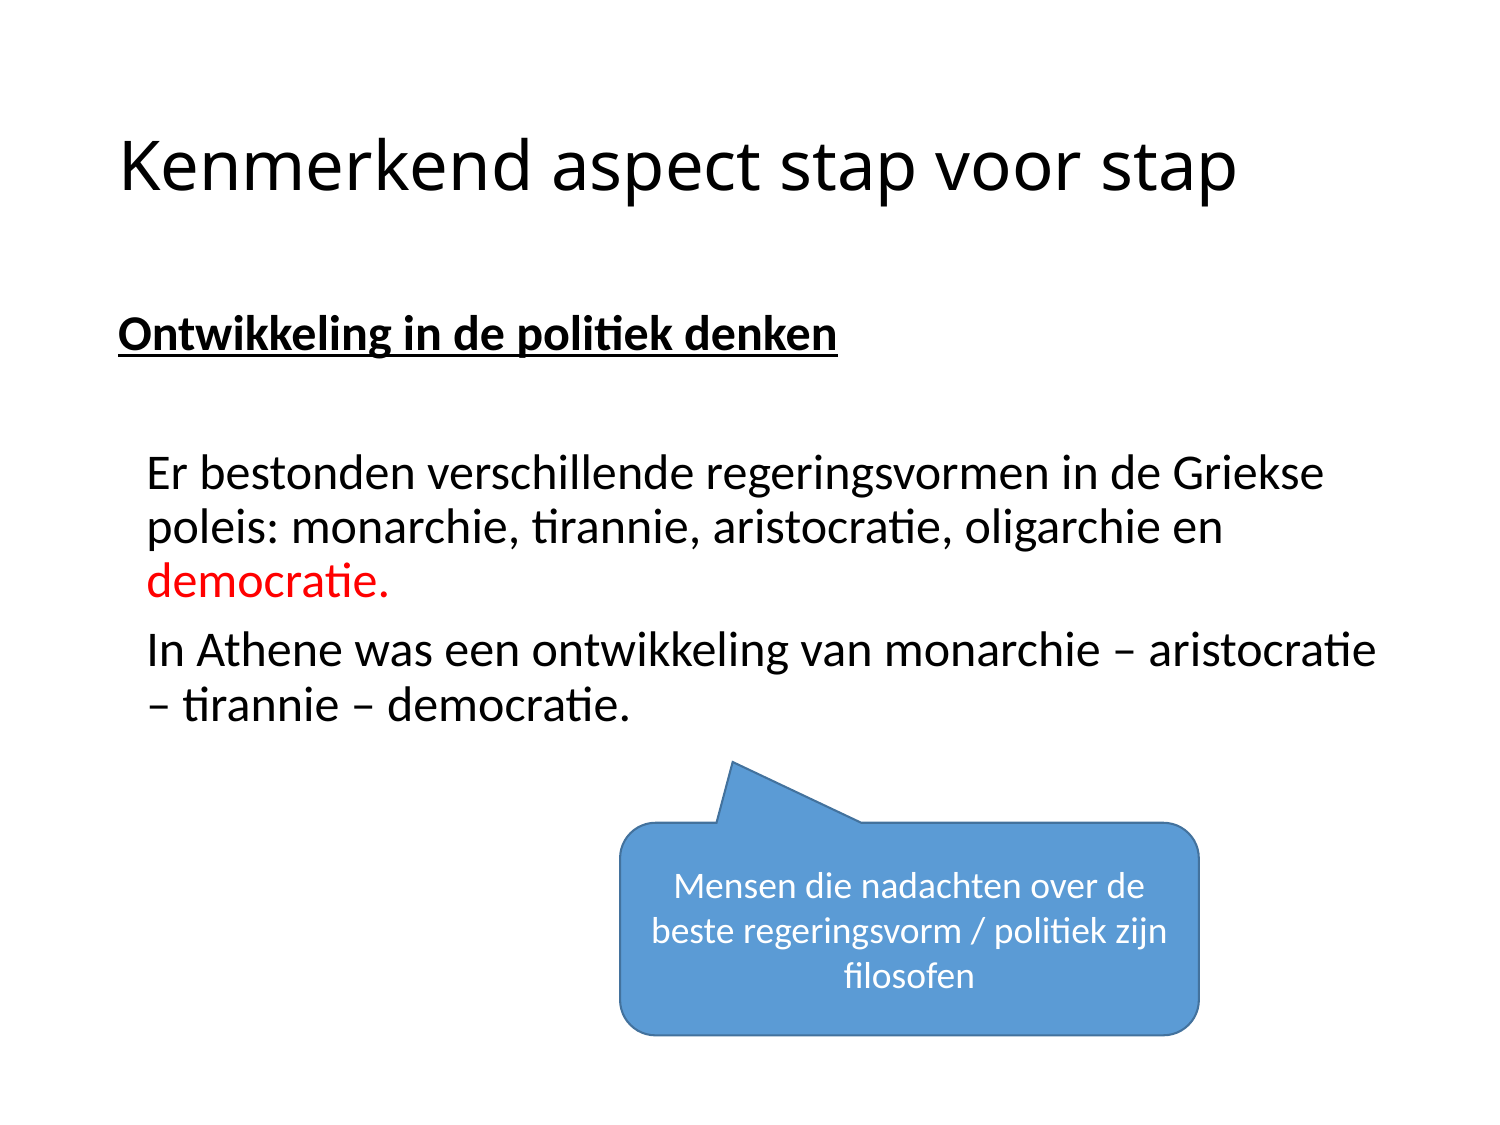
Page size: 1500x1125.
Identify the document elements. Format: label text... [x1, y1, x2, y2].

text_box Mensen die nadachten over de beste regeringsvorm / politiek zijn filosofen [619, 760, 1200, 1037]
title Kenmerkend aspect stap voor stap [103, 59, 1397, 278]
list Ontwikkeling in de politiek denken Er bestonden verschillende regeringsvormen in de Griekse poleis: monarchie, tirannie, aristocratie, oligarchie en democratie. In Athene was een ontwikkeling van monarchie – aristocratie – tirannie – democratie. [103, 299, 1397, 1014]
